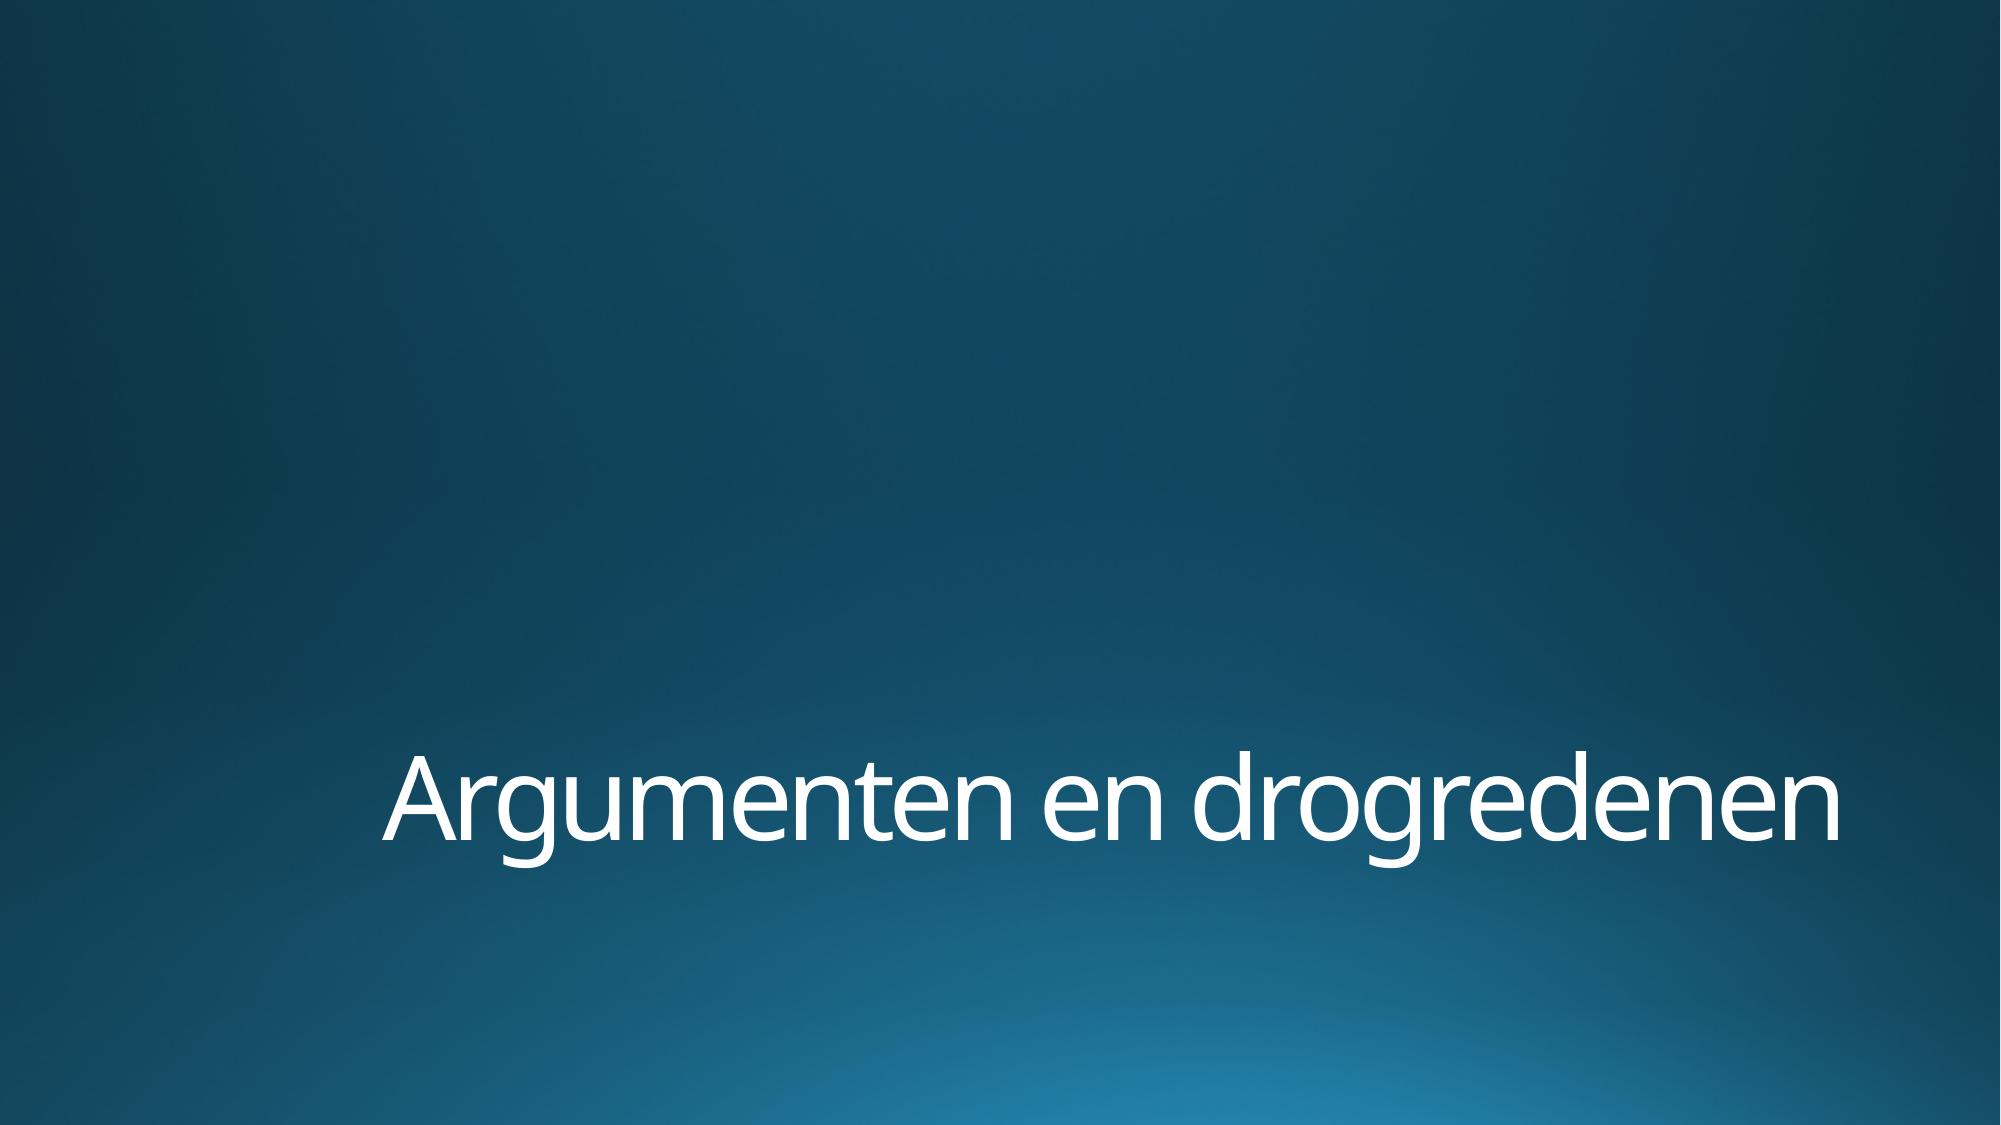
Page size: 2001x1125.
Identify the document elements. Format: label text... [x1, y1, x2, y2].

title Argumenten en drogredenen [362, 732, 1863, 1002]
picture [0, 0, 2001, 1125]
